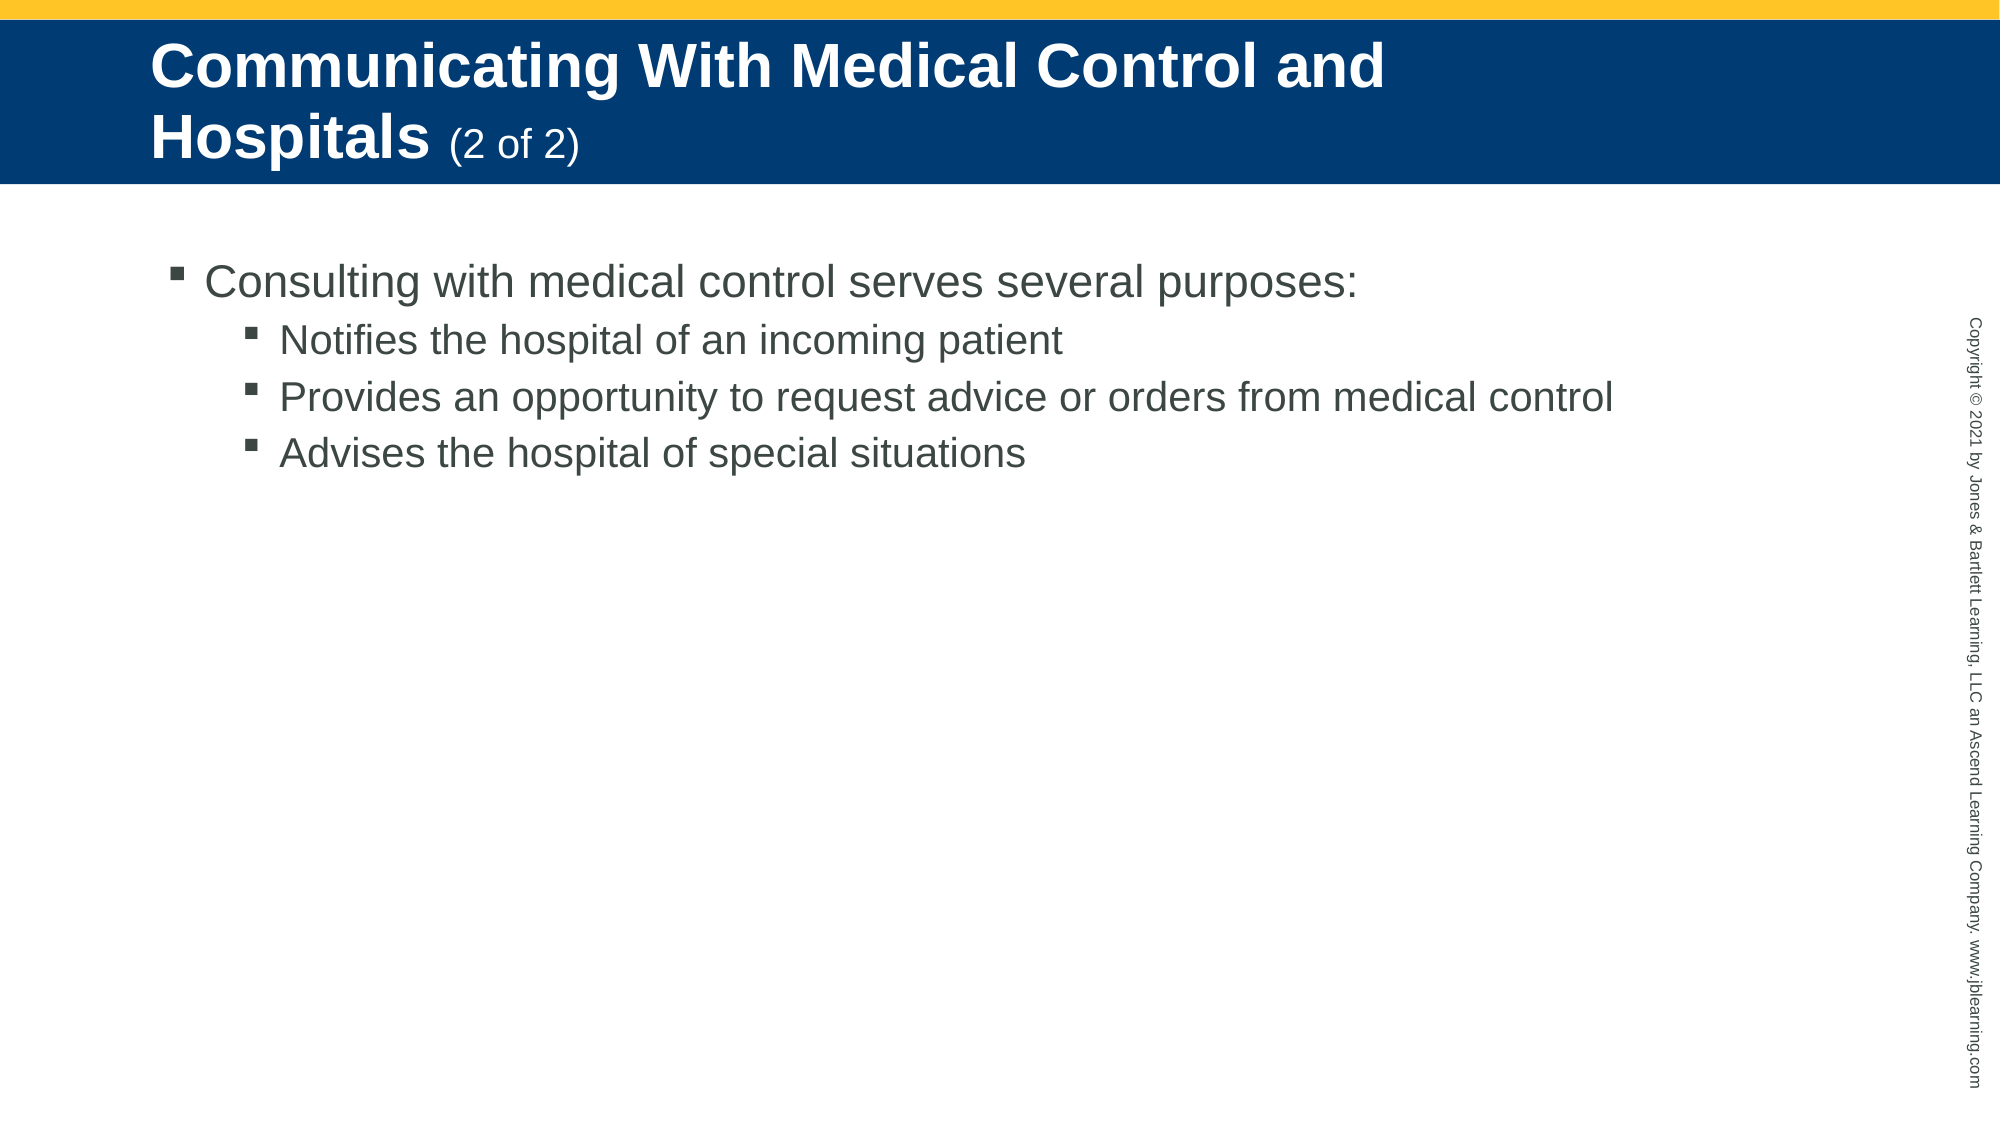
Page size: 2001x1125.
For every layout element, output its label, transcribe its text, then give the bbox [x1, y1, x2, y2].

list Consulting with medical control serves several purposes: Notifies the hospital of an incoming patient Provides an opportunity to request advice or orders from medical control Advises the hospital of special situations [151, 244, 1840, 1016]
title Communicating With Medical Control and Hospitals (2 of 2) [0, 19, 2000, 185]
